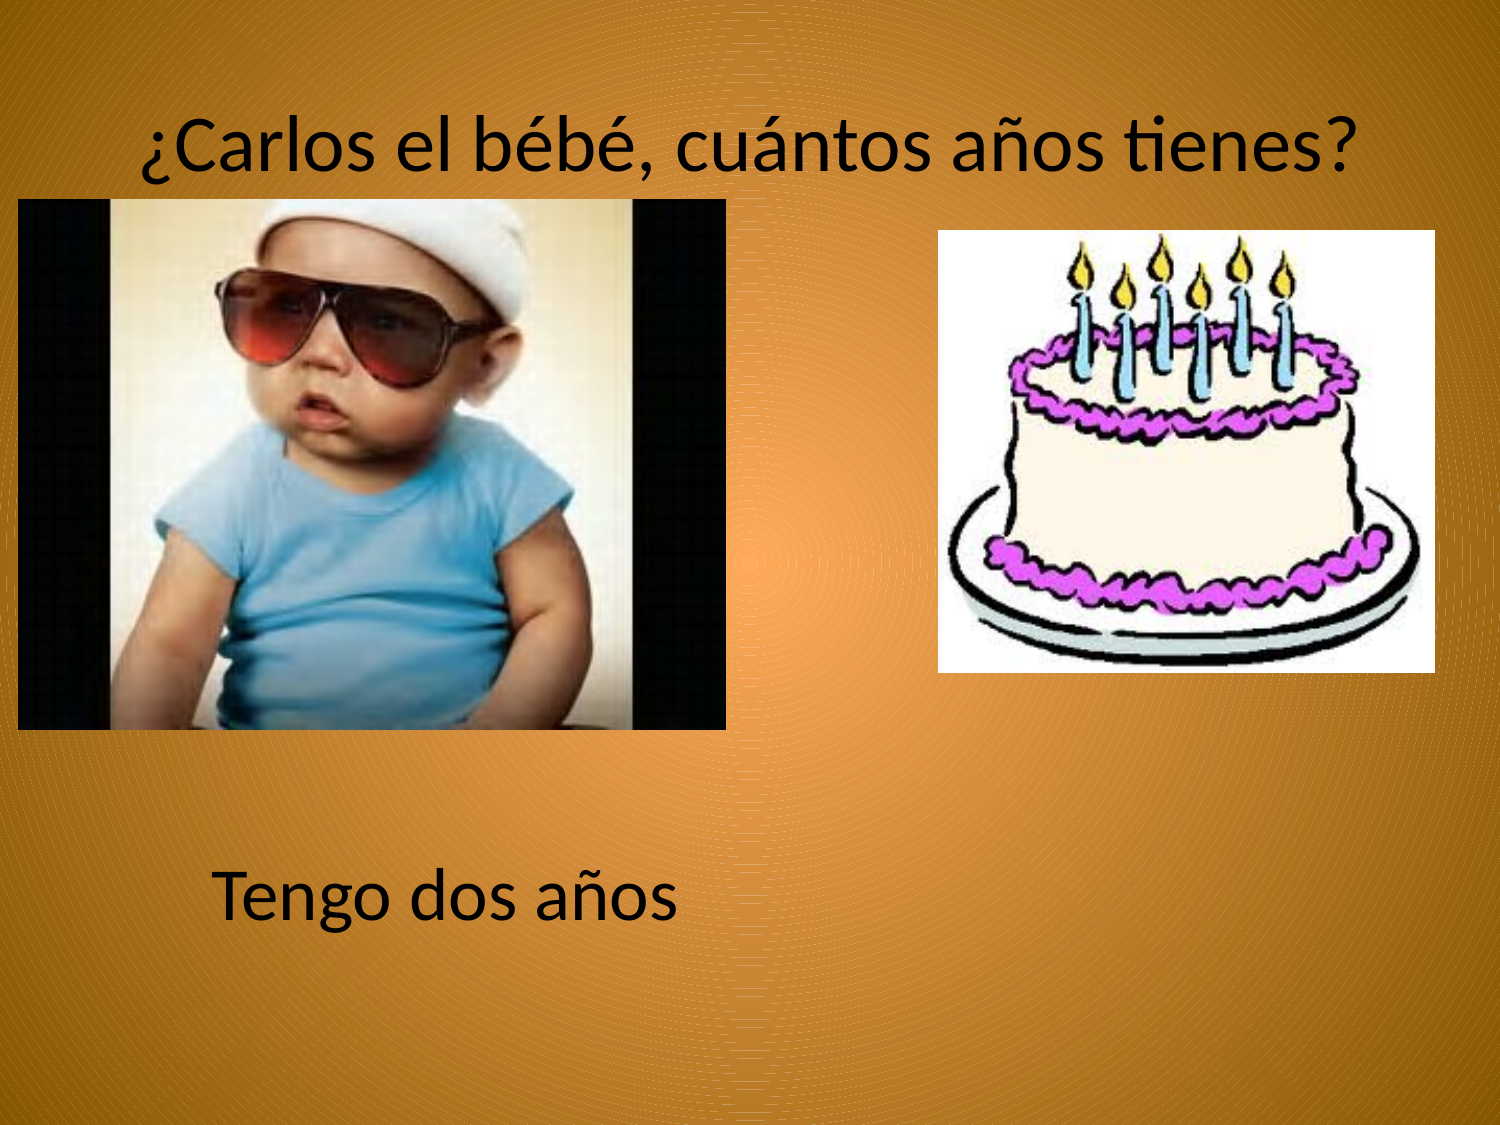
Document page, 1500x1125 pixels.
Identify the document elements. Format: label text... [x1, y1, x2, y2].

title ¿Carlos el bébé, cuántos años tienes? [75, 45, 1425, 233]
text_box Tengo dos años [196, 837, 694, 943]
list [0, 198, 855, 730]
picture [938, 230, 1435, 673]
